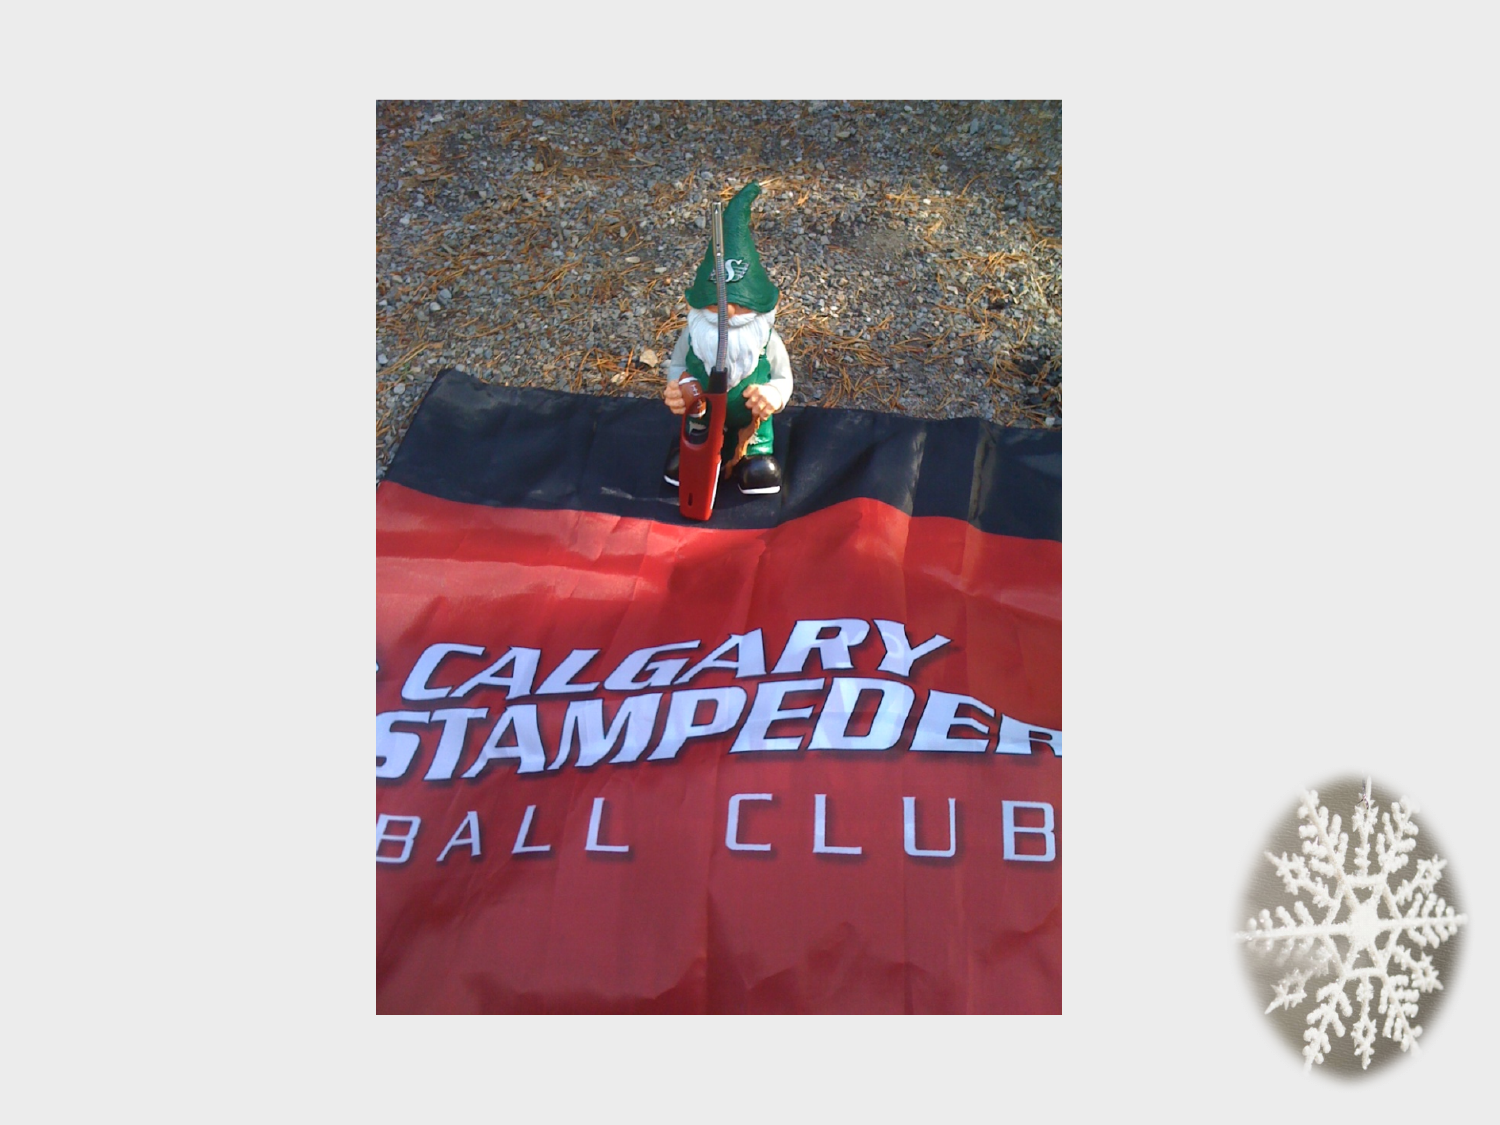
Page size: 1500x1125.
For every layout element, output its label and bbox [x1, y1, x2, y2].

picture [1248, 788, 1452, 1070]
picture [376, 101, 1062, 214]
list [260, 214, 1176, 901]
picture [376, 901, 1062, 1014]
